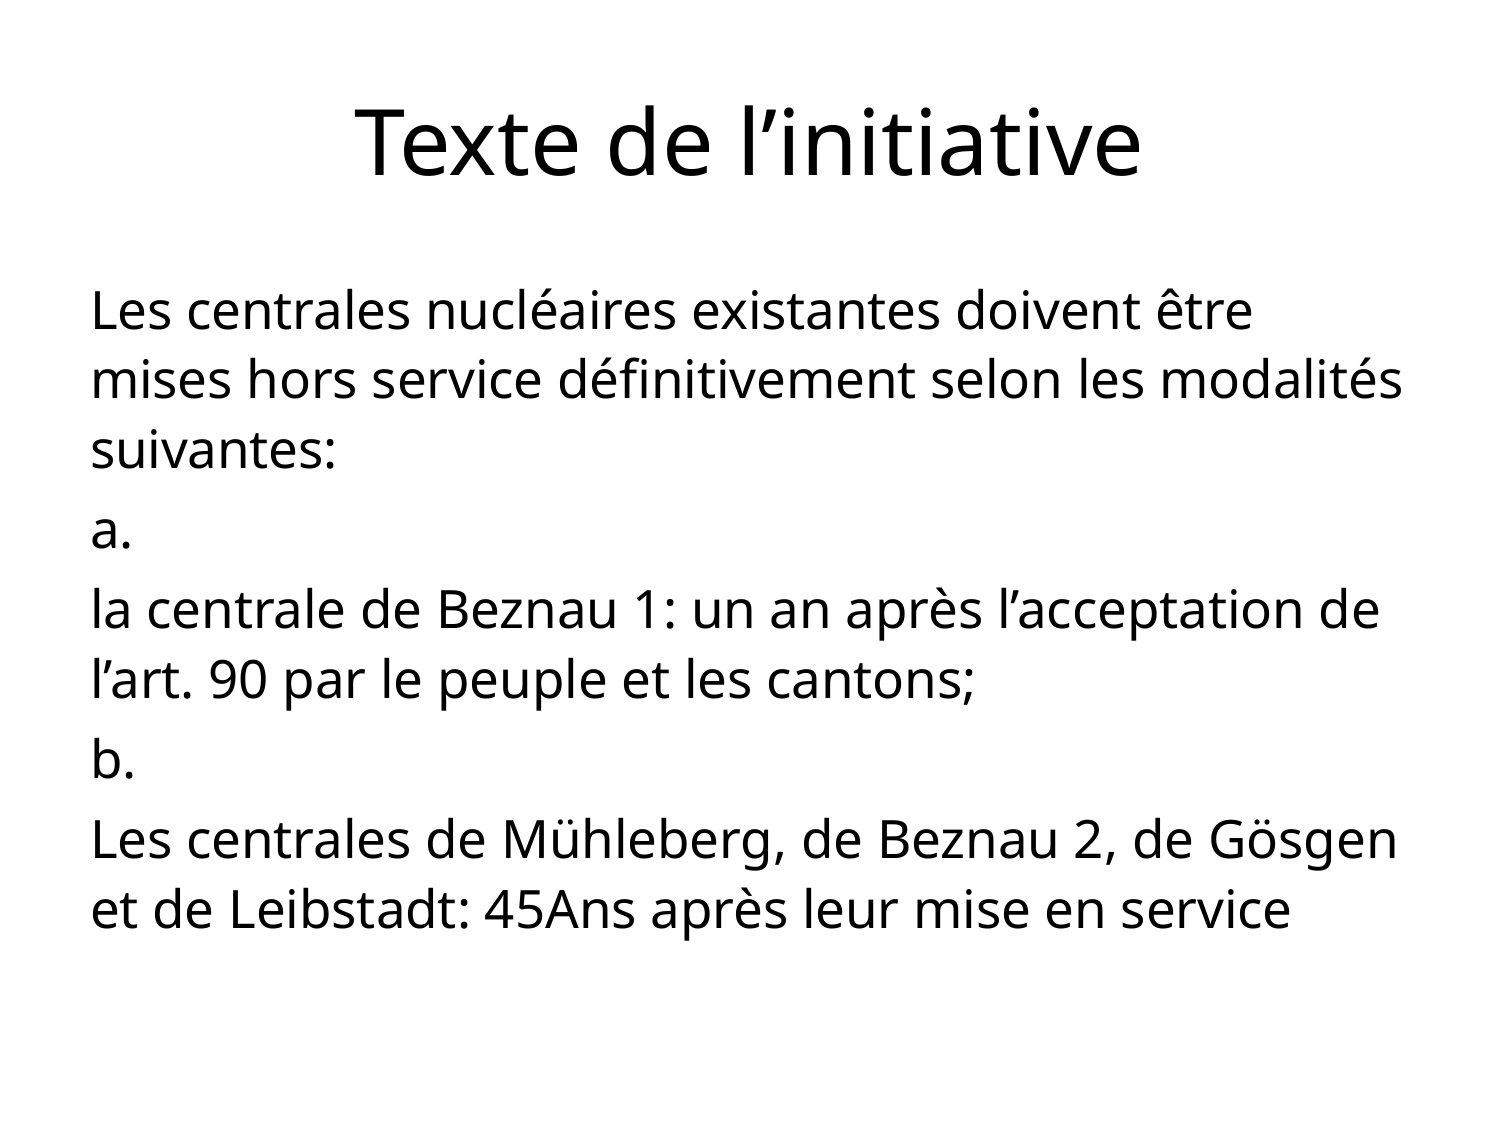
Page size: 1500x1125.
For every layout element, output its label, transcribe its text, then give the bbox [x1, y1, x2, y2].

list Les centrales nucléaires existantes doivent être mises hors service définitivement selon les modalités suivantes: a. la centrale de Beznau 1: un an après l’acceptation de l’art. 90 par le peuple et les cantons; b. Les centrales de Mühleberg, de Beznau 2, de Gösgen et de Leibstadt: 45Ans après leur mise en service [75, 262, 1425, 1005]
title Texte de l’initiative [75, 45, 1425, 233]
